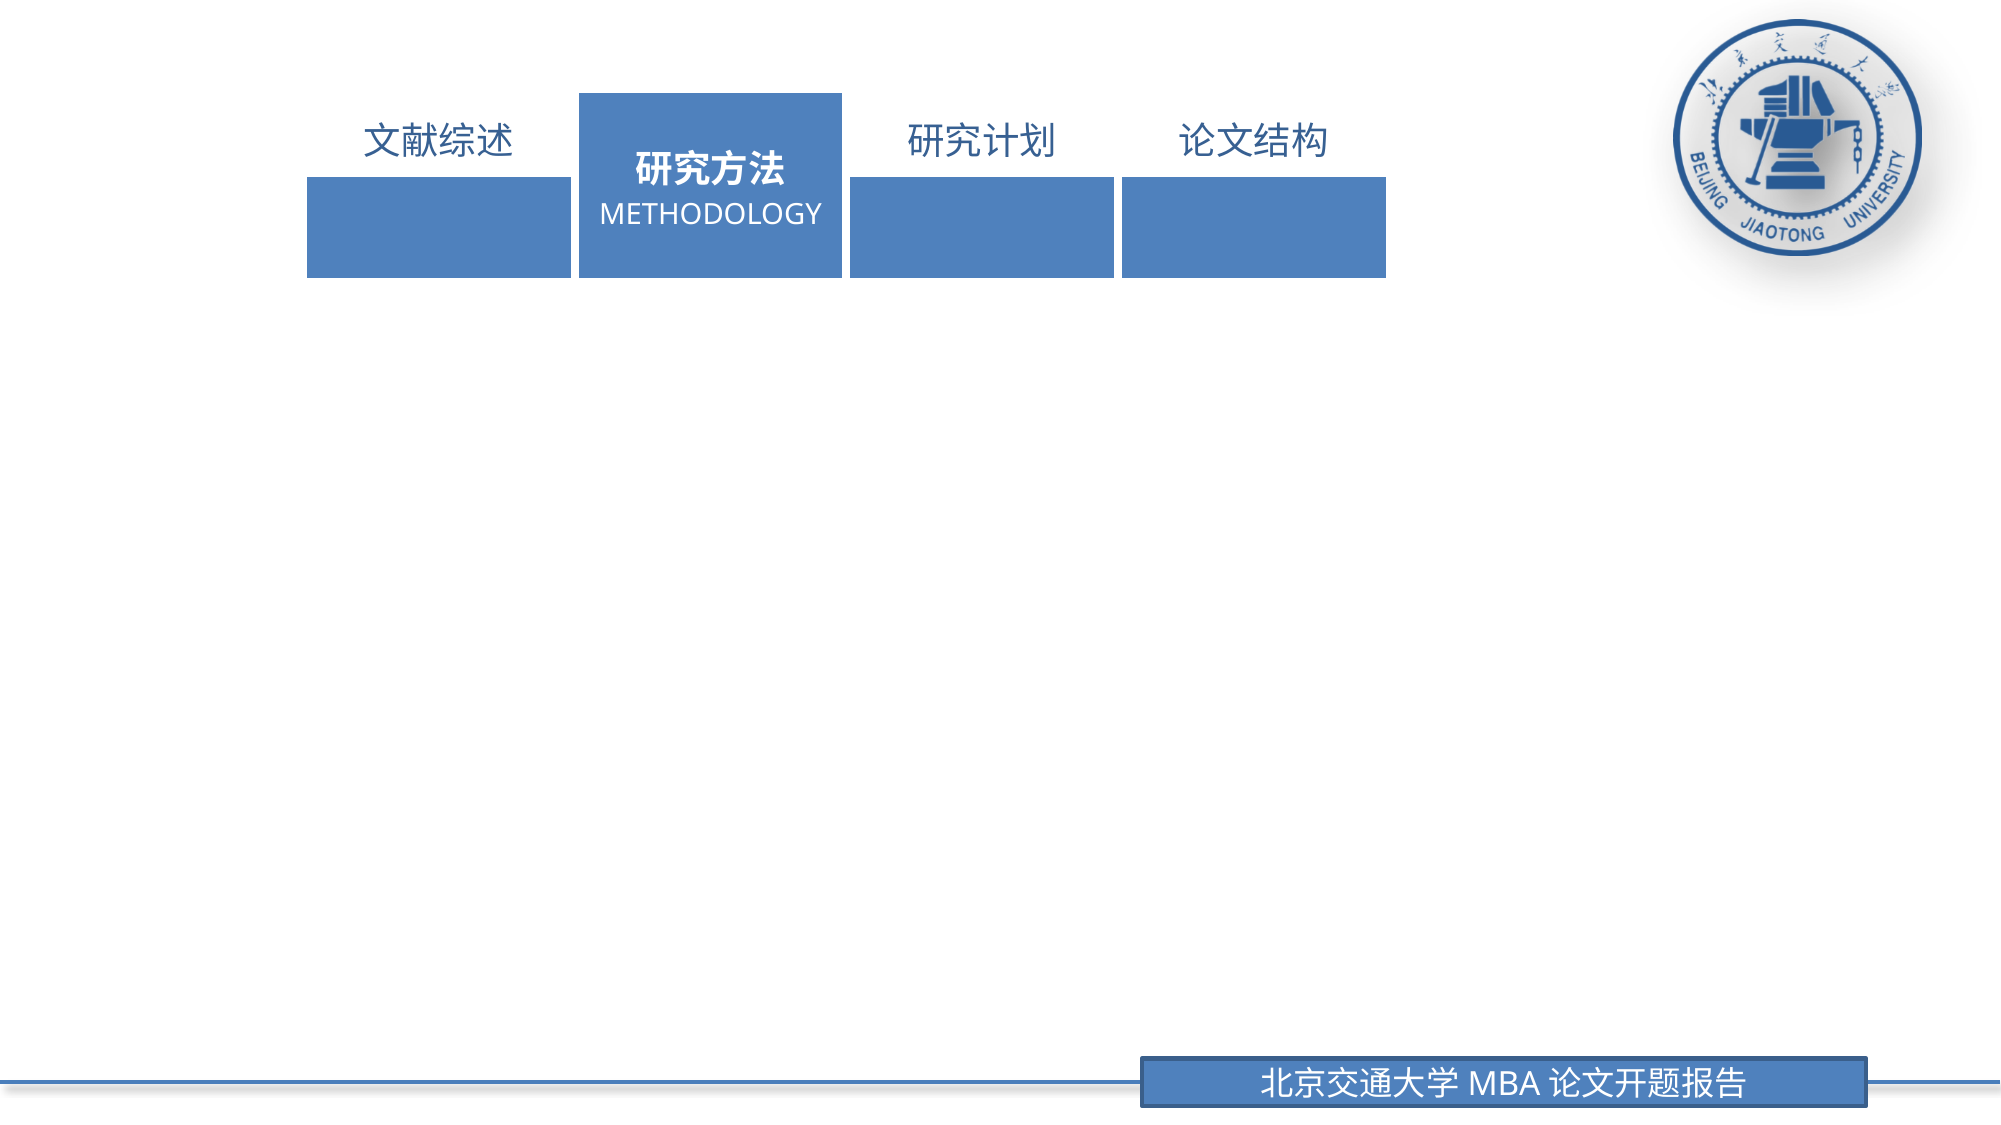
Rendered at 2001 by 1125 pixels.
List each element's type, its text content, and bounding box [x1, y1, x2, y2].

table_header 文献综述 [307, 93, 571, 169]
table_header 研究计划 [850, 93, 1114, 169]
table_cell [1122, 177, 1386, 278]
table_cell [307, 177, 571, 278]
table_cell [850, 177, 1114, 278]
table_header 论文结构 [1122, 93, 1387, 169]
table_header 研究方法 METHODOLOGY [579, 93, 842, 278]
